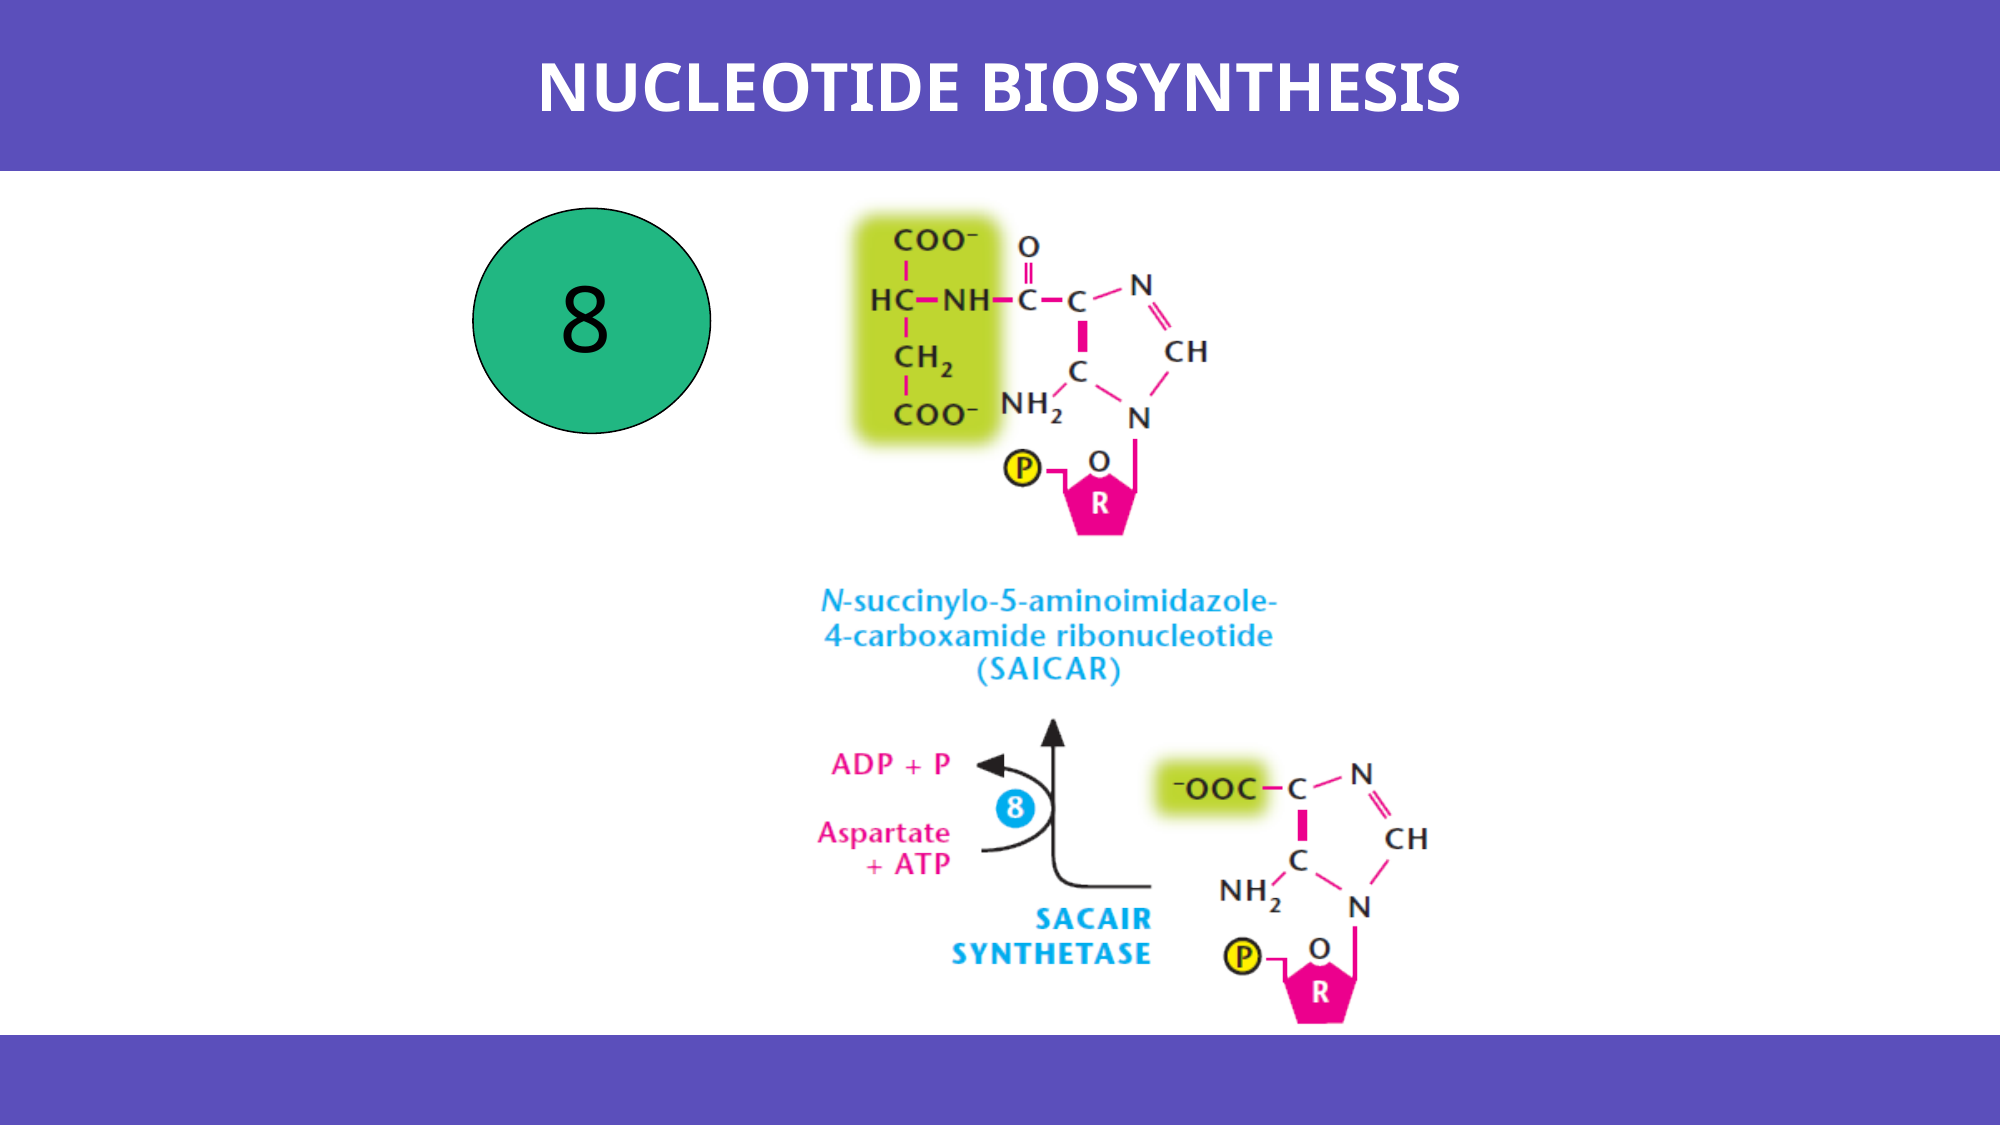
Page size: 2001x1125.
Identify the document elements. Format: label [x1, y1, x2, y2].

text_box [472, 208, 711, 434]
picture [0, 0, 2000, 1125]
